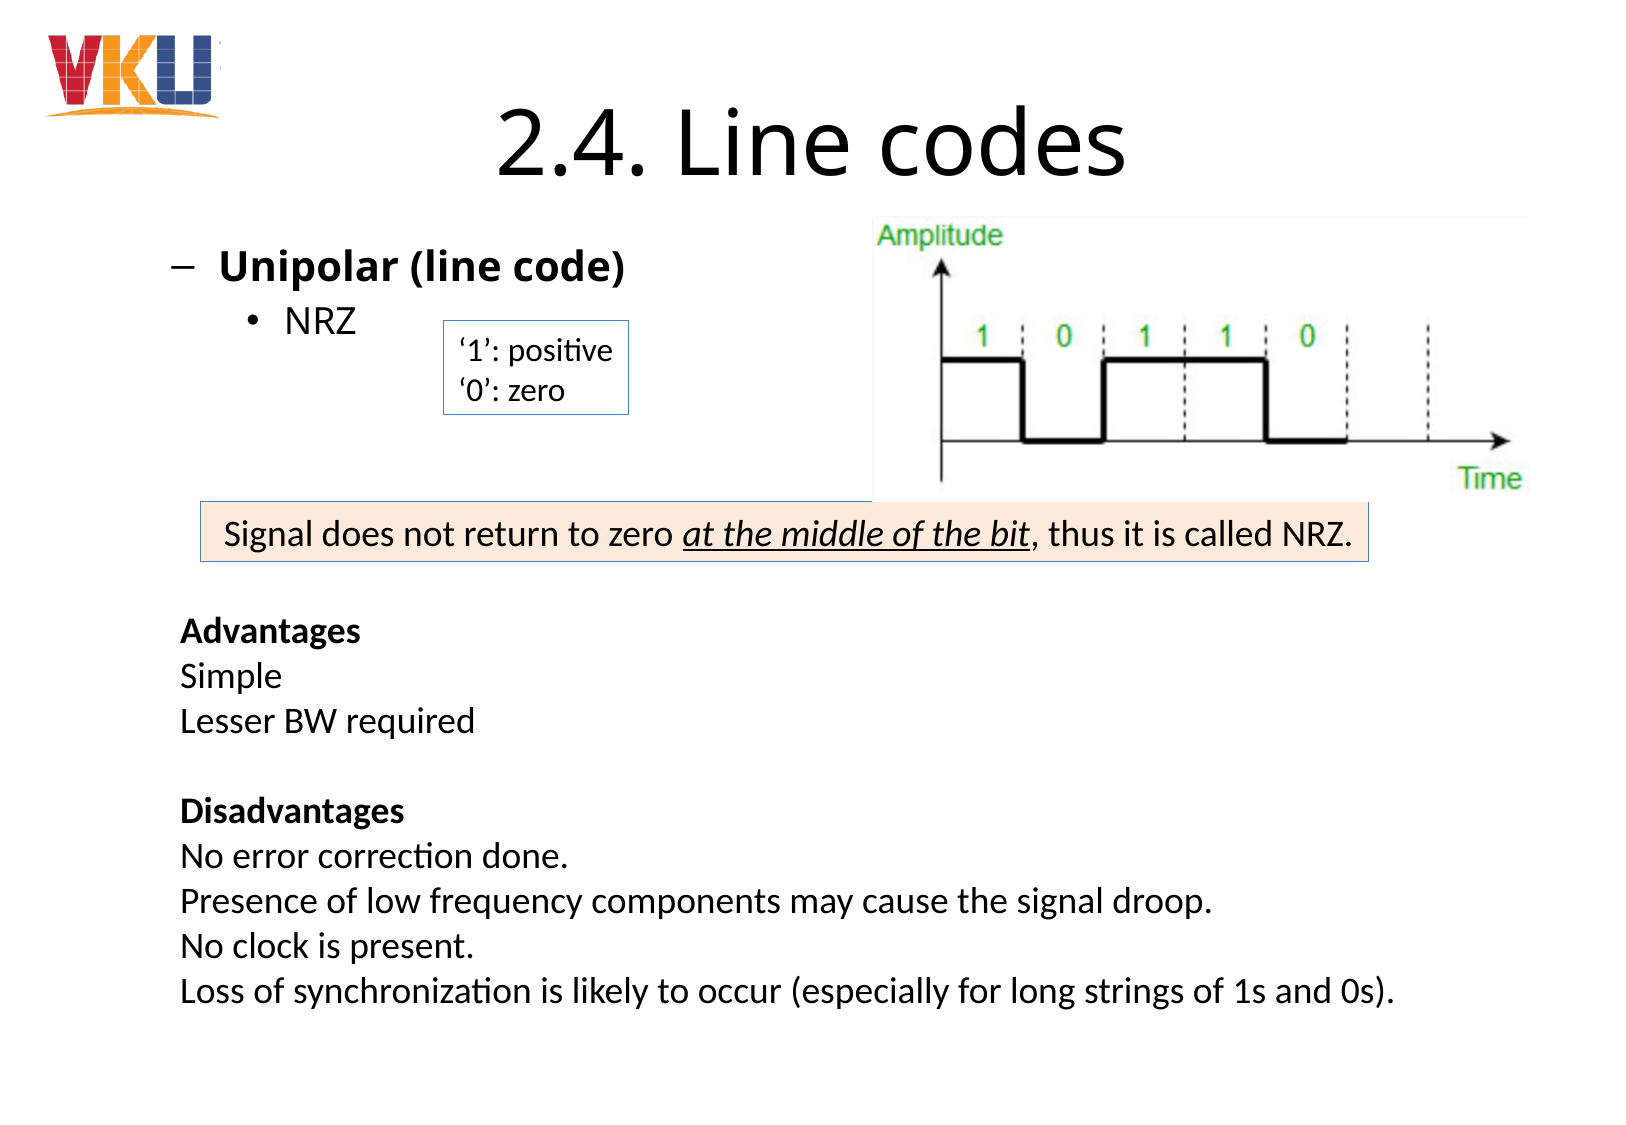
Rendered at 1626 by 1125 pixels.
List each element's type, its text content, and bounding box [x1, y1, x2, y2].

text_box Signal does not return to zero at the middle of the bit, thus it is called NRZ. [200, 501, 1369, 562]
title 2.4. Line codes [81, 45, 1544, 232]
picture [32, 21, 228, 129]
text_box Advantages Simple Lesser BW required Disadvantages No error correction done. Presence of low frequency components may cause the signal droop. No clock is present. Loss of synchronization is likely to occur (especially for long strings of 1s and 0s). [165, 599, 1412, 1019]
list Unipolar (line code) NRZ [81, 232, 1544, 1038]
picture [872, 216, 1532, 502]
text_box ‘1’: positive ‘0’: zero [443, 320, 629, 415]
